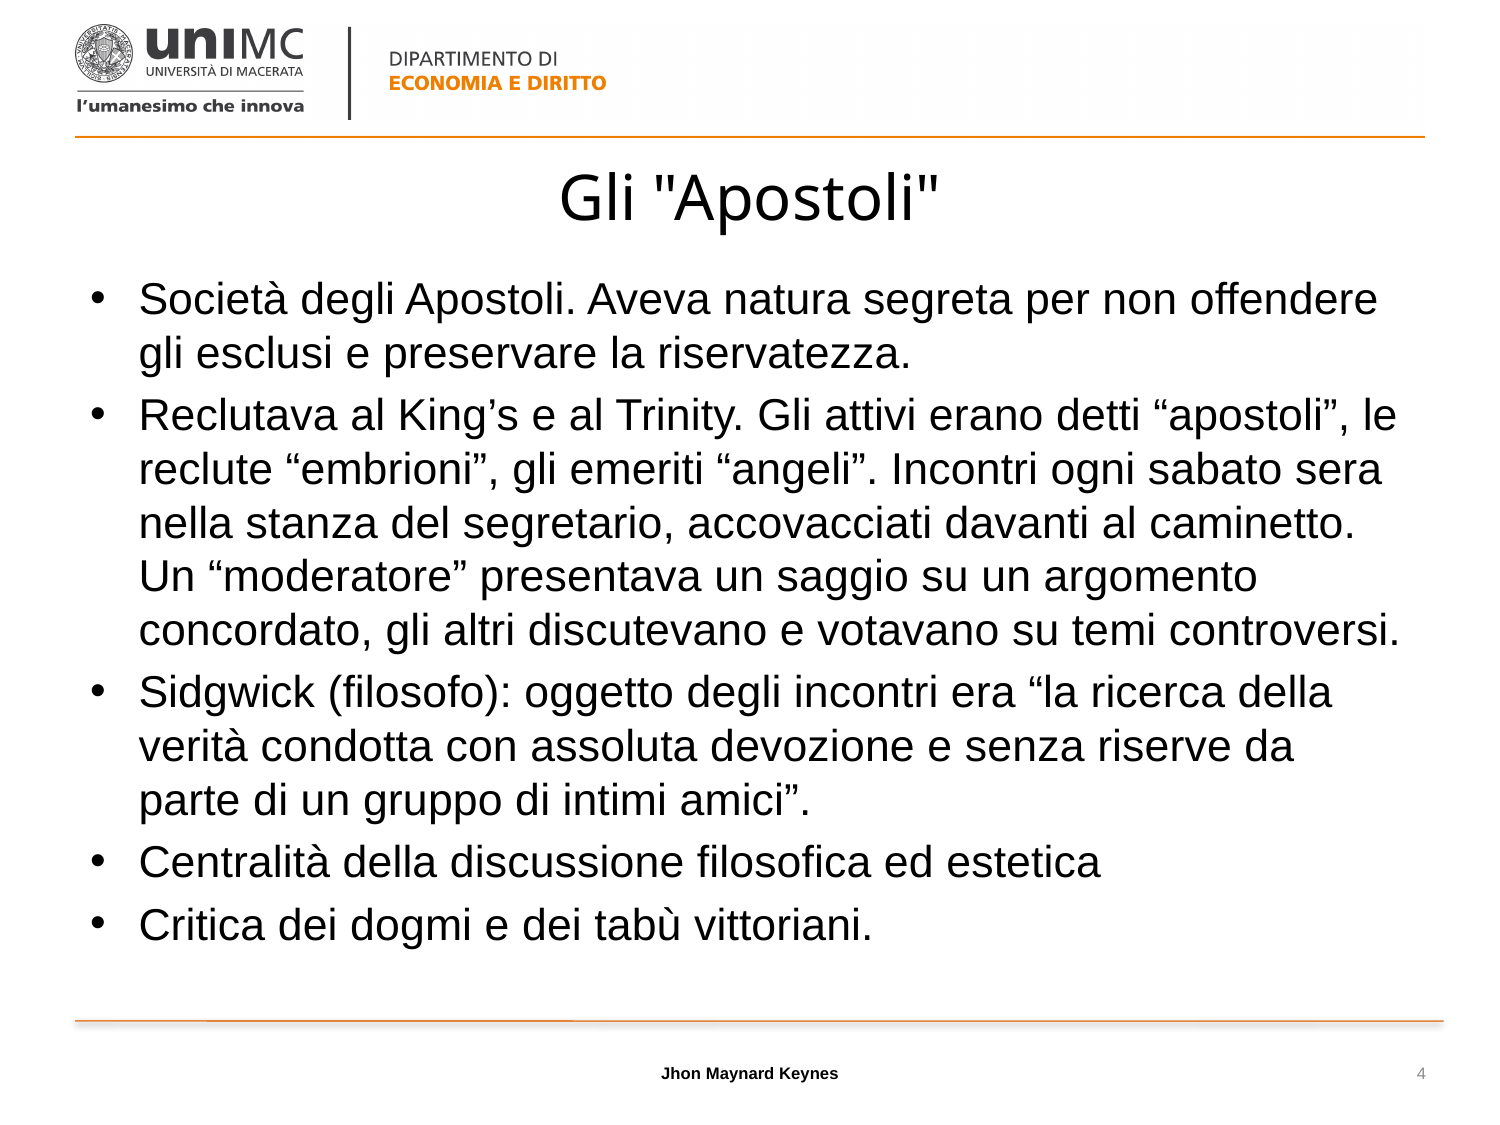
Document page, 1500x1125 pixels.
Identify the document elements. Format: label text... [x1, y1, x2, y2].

slide_number 4 [1091, 1042, 1442, 1103]
picture [75, 24, 1425, 138]
title Gli "Apostoli" [75, 149, 1425, 241]
footer Jhon Maynard Keynes [512, 1042, 988, 1103]
list Società degli Apostoli. Aveva natura segreta per non offendere gli esclusi e preservare la riservatezza. Reclutava al King’s e al Trinity. Gli attivi erano detti “apostoli”, le reclute “embrioni”, gli emeriti “angeli”. Incontri ogni sabato sera nella stanza del segretario, accovacciati davanti al caminetto. Un “moderatore” presentava un saggio su un argomento concordato, gli altri discutevano e votavano su temi controversi. Sidgwick (filosofo): oggetto degli incontri era “la ricerca della verità condotta con assoluta devozione e senza riserve da parte di un gruppo di intimi amici”. Centralità della discussione filosofica ed estetica Critica dei dogmi e dei tabù vittoriani. [75, 262, 1425, 1005]
